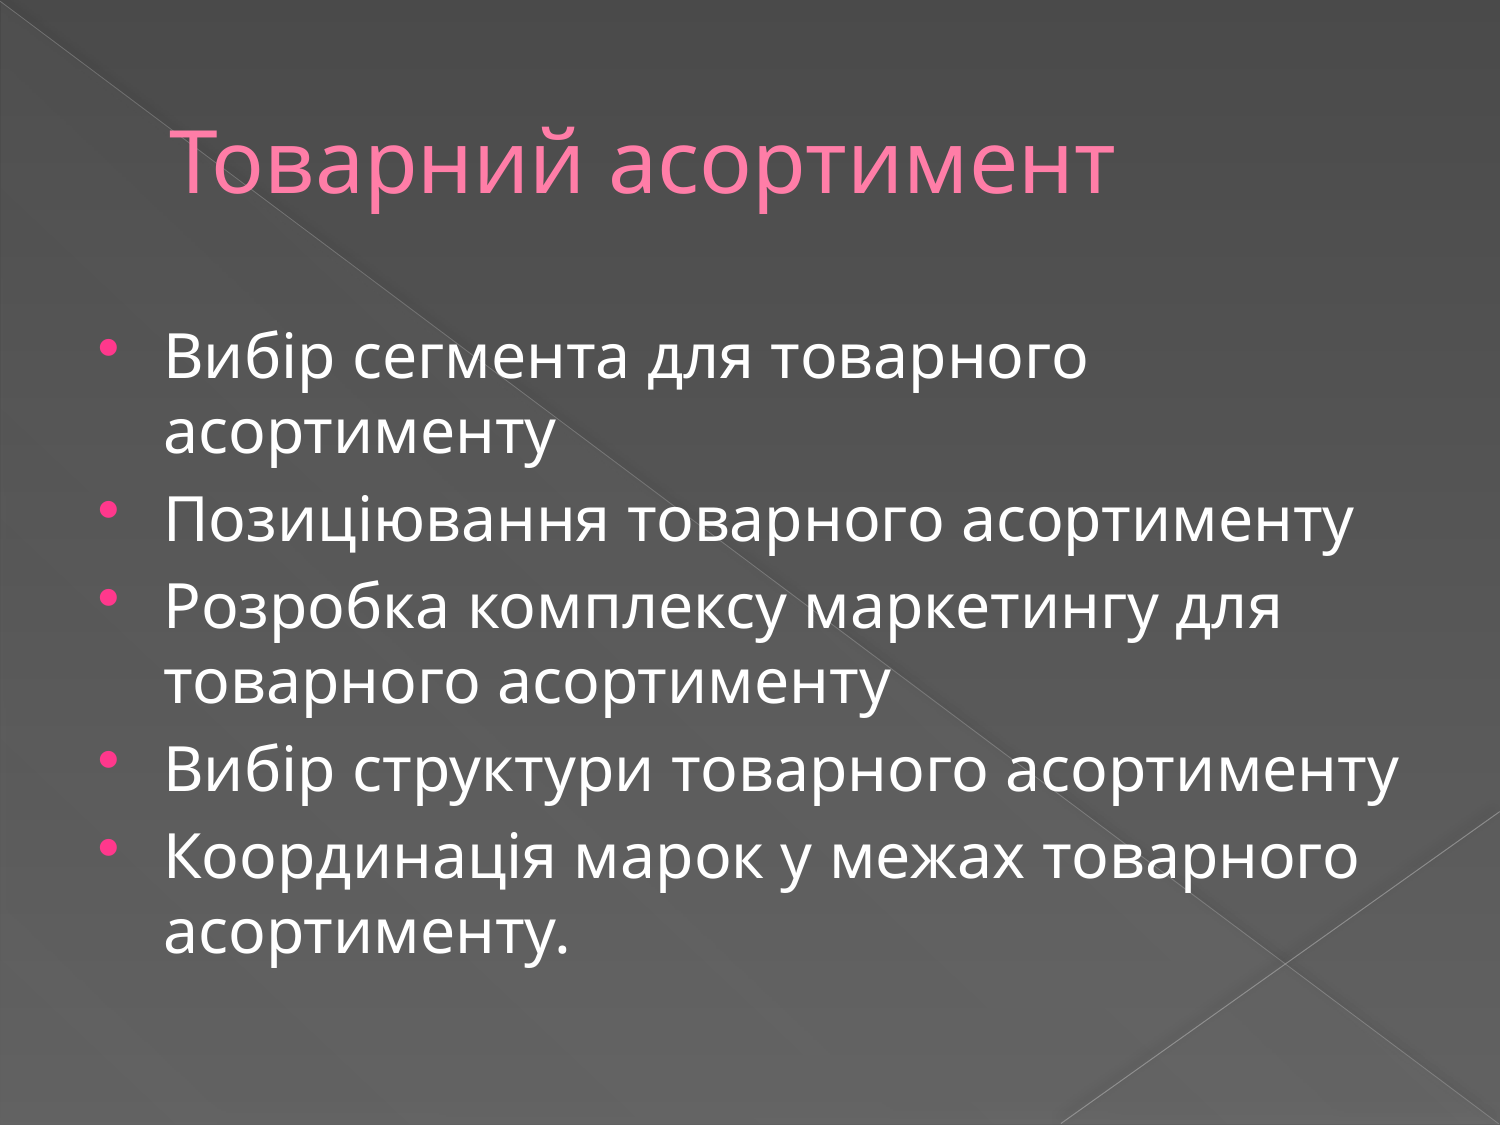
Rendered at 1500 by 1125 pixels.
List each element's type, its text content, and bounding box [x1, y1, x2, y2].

title Товарний асортимент [75, 43, 1425, 274]
list Вибір сегмента для товарного асортименту Позиціювання товарного асортименту Розробка комплексу маркетингу для товарного асортименту Вибір структури товарного асортименту Координація марок у межах товарного асортименту. [75, 308, 1425, 1059]
